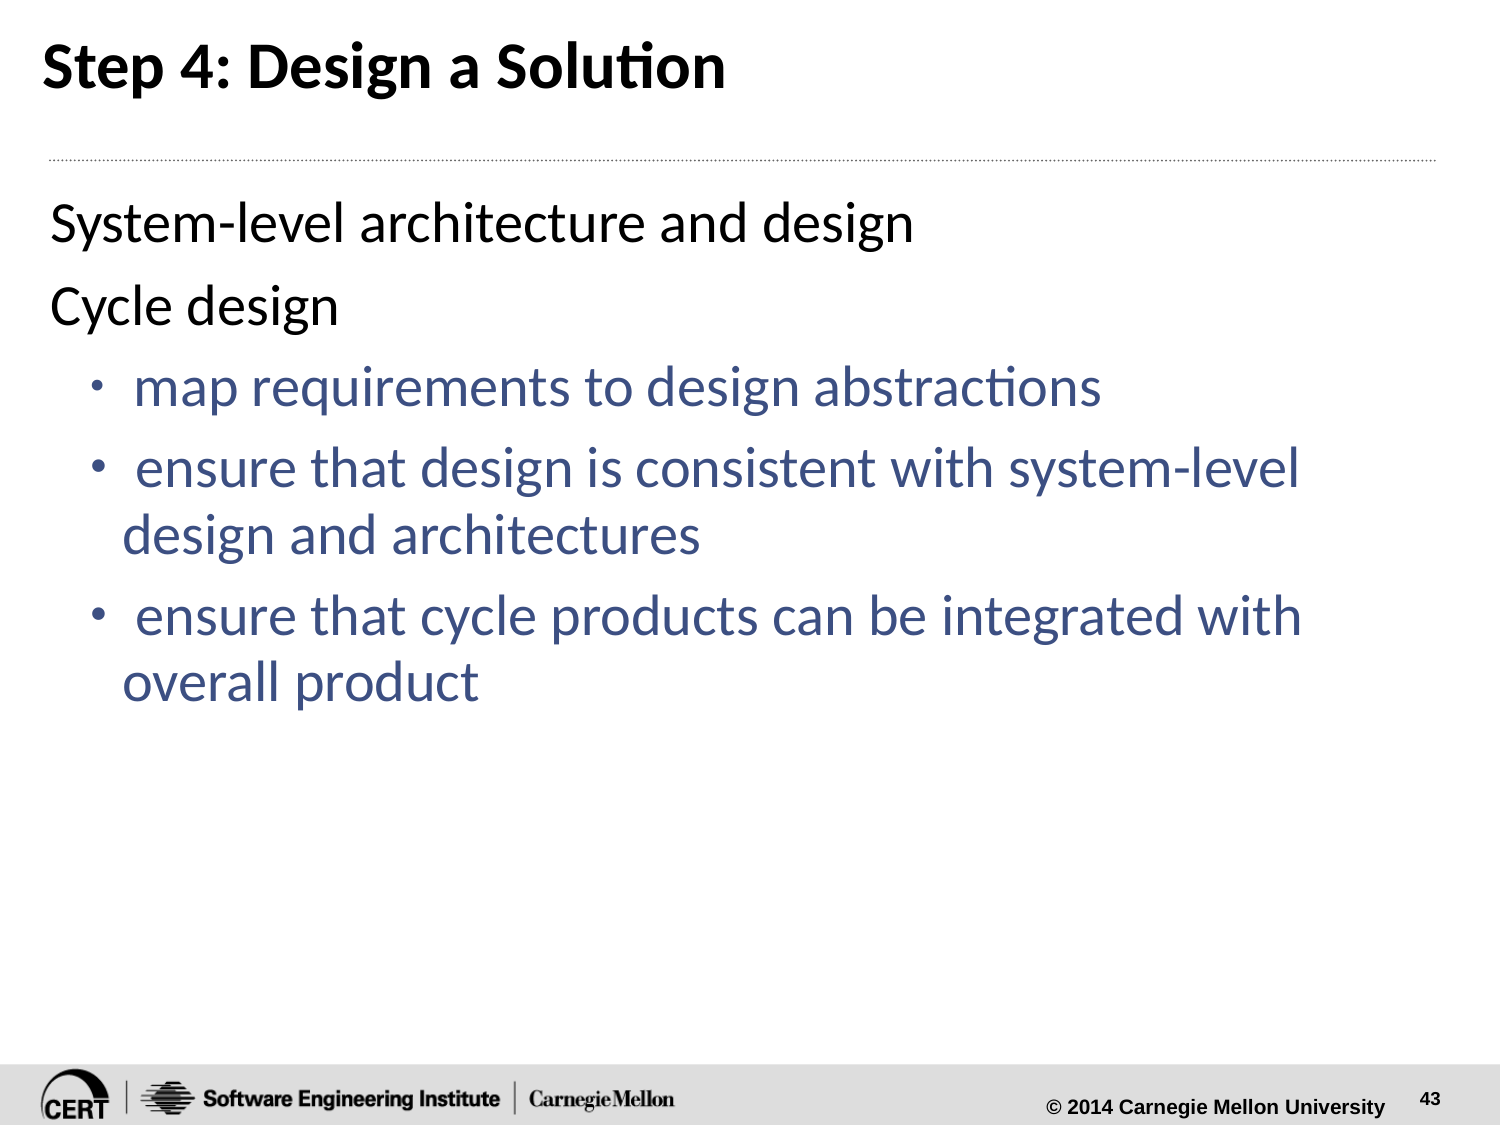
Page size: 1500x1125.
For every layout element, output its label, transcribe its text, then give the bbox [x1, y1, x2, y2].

picture [24, 1065, 688, 1125]
title Step 4: Design a Solution [42, 37, 1434, 155]
list System-level architecture and design Cycle design map requirements to design abstractions ensure that design is consistent with system-level design and architectures ensure that cycle products can be integrated with overall product [49, 187, 1438, 1001]
